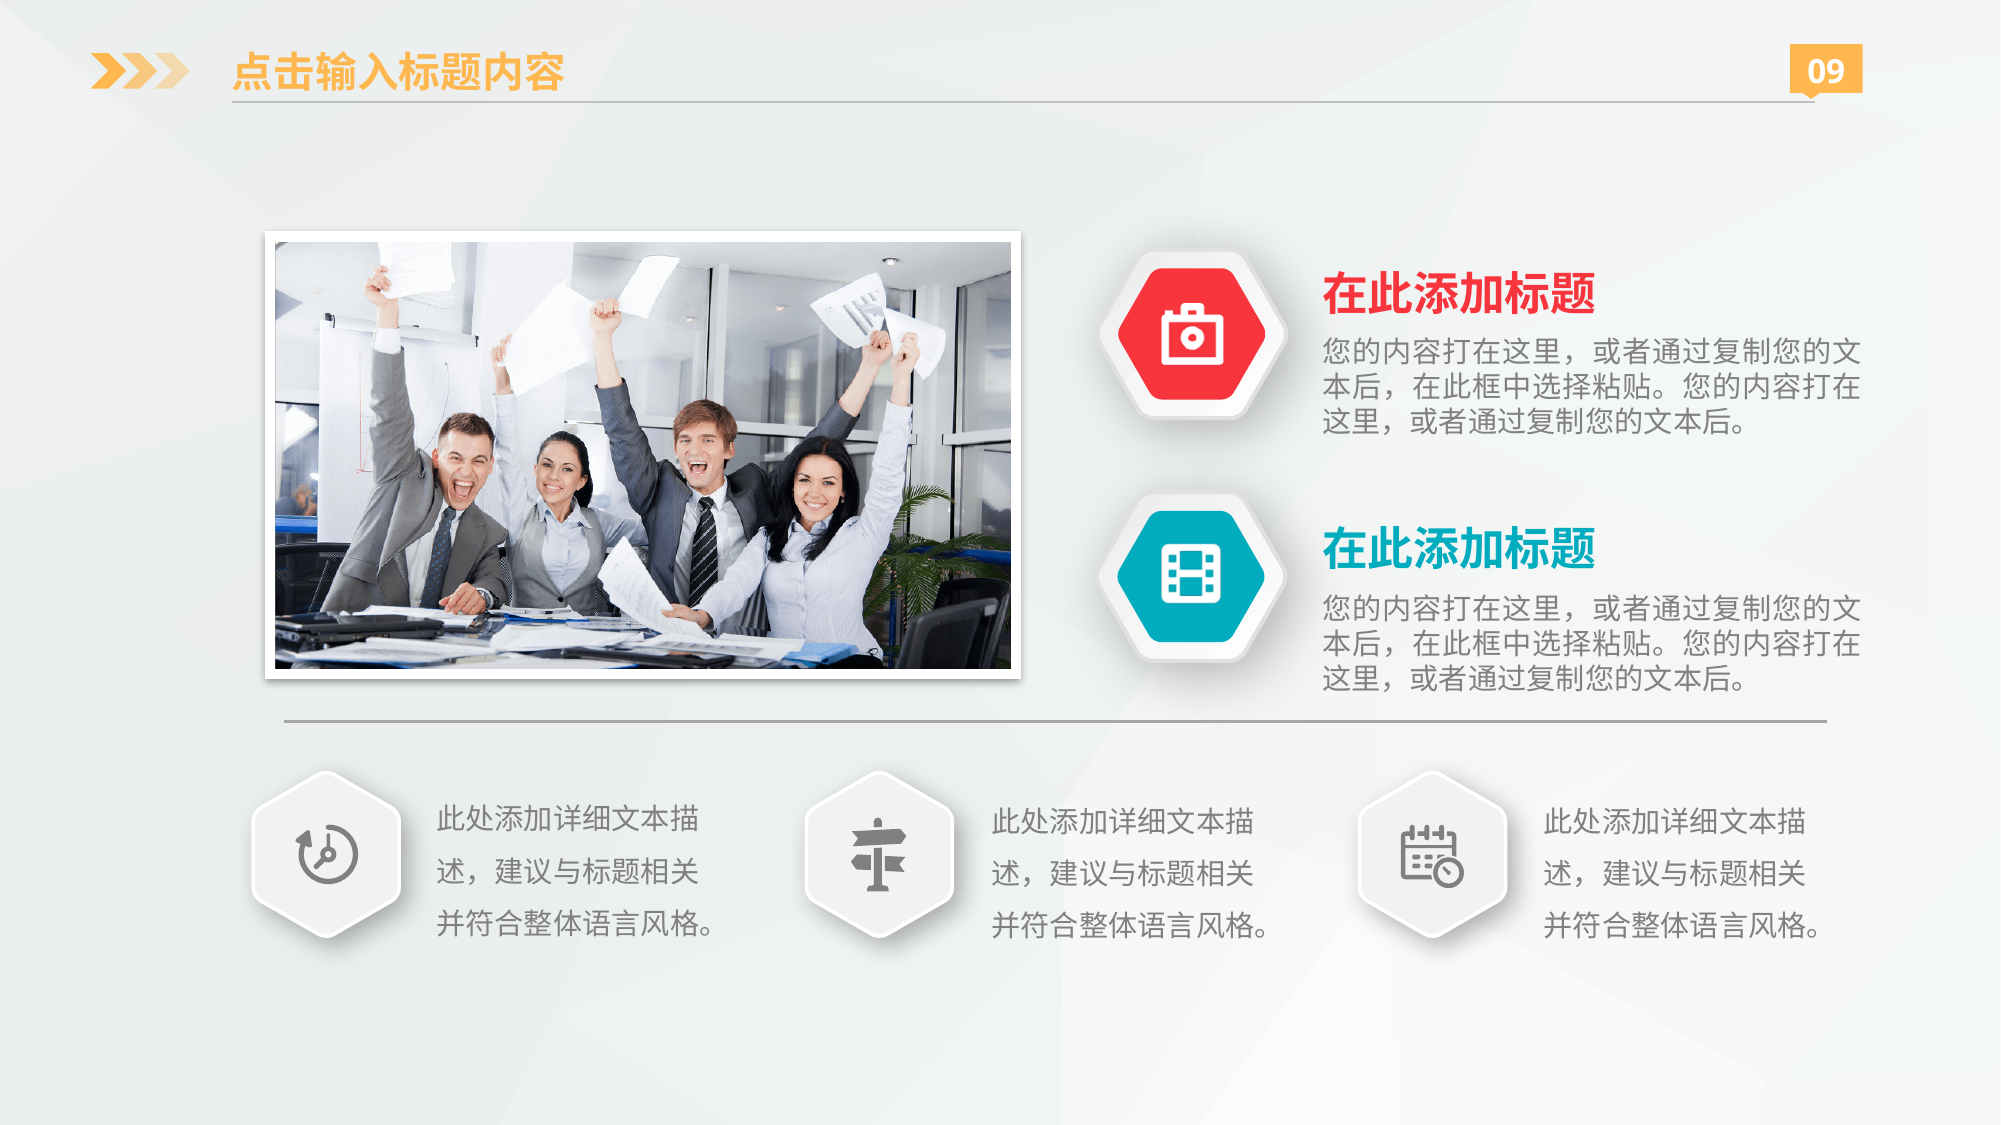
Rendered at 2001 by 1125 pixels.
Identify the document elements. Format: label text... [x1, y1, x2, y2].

text_box 09 [1789, 44, 1863, 97]
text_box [90, 52, 191, 89]
text_box [806, 772, 953, 937]
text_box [1400, 824, 1465, 889]
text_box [1095, 491, 1287, 662]
text_box 此处添加详细文本描述，建议与标题相关并符合整体语言风格。 [976, 778, 1287, 951]
text_box 此处添加详细文本描述，建议与标题相关并符合整体语言风格。 [421, 775, 732, 948]
text_box 在此添加标题 [1307, 512, 1742, 582]
text_box 您的内容打在这里，或者通过复制您的文本后，在此框中选择粘贴。您的内容打在这里，或者通过复制您的文本后。 [1307, 326, 1877, 481]
text_box 点击输入标题内容 [220, 39, 587, 102]
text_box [295, 824, 359, 885]
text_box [1096, 249, 1288, 419]
picture [0, 0, 2001, 1125]
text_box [850, 817, 907, 892]
text_box [1359, 772, 1506, 937]
text_box 您的内容打在这里，或者通过复制您的文本后，在此框中选择粘贴。您的内容打在这里，或者通过复制您的文本后。 [1307, 582, 1877, 703]
text_box [1804, 97, 1818, 101]
text_box [253, 772, 400, 937]
text_box 在此添加标题 [1307, 257, 1742, 327]
text_box 此处添加详细文本描述，建议与标题相关并符合整体语言风格。 [1528, 778, 1839, 951]
